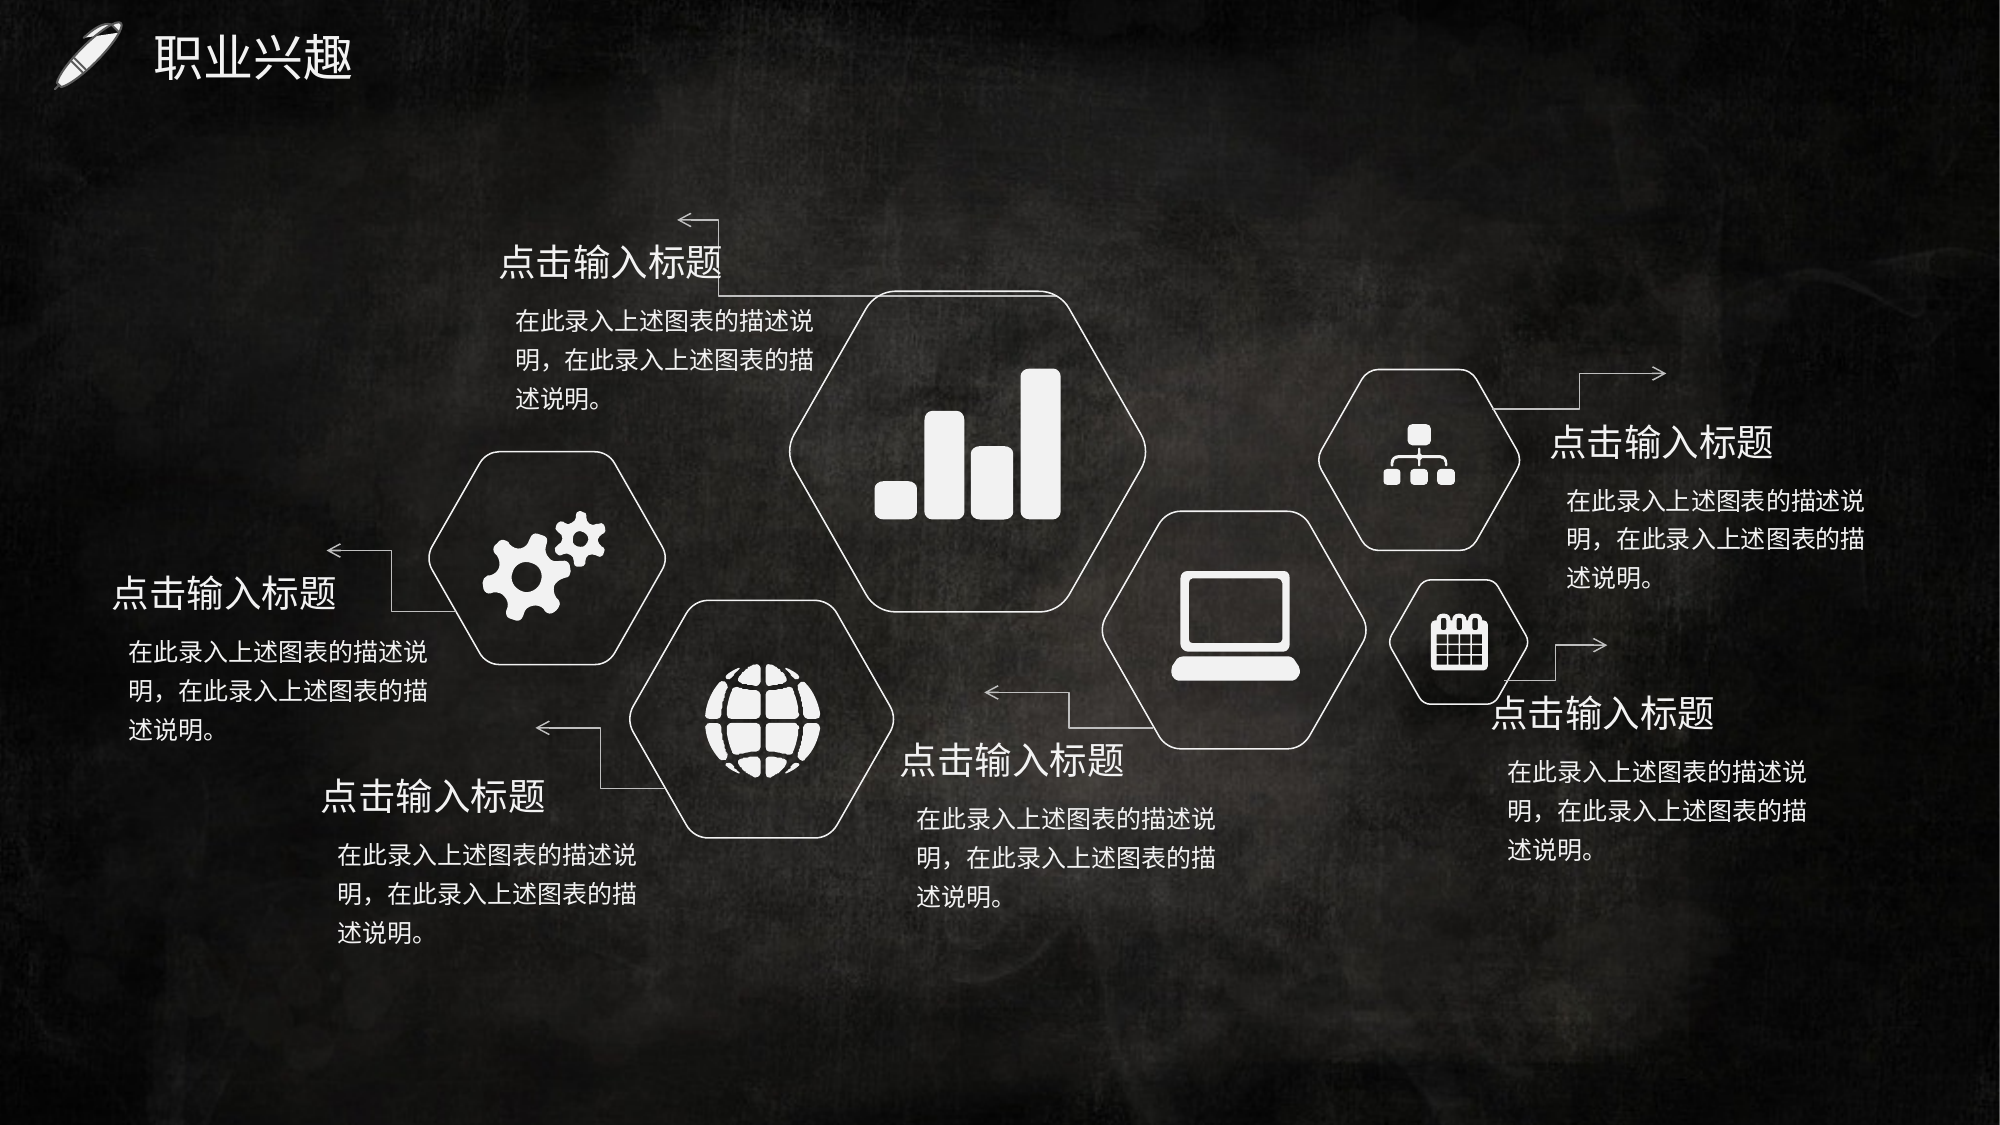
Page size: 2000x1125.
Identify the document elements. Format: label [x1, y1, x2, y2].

picture [0, 0, 2000, 1125]
text_box [1170, 570, 1301, 681]
text_box [1383, 423, 1456, 485]
text_box [1491, 373, 1667, 410]
text_box [676, 219, 1057, 297]
text_box [482, 510, 606, 621]
text_box [874, 368, 1062, 520]
text_box [1503, 644, 1608, 681]
text_box [983, 692, 1154, 729]
text_box [704, 663, 821, 778]
text_box [535, 727, 666, 789]
text_box [326, 550, 457, 612]
